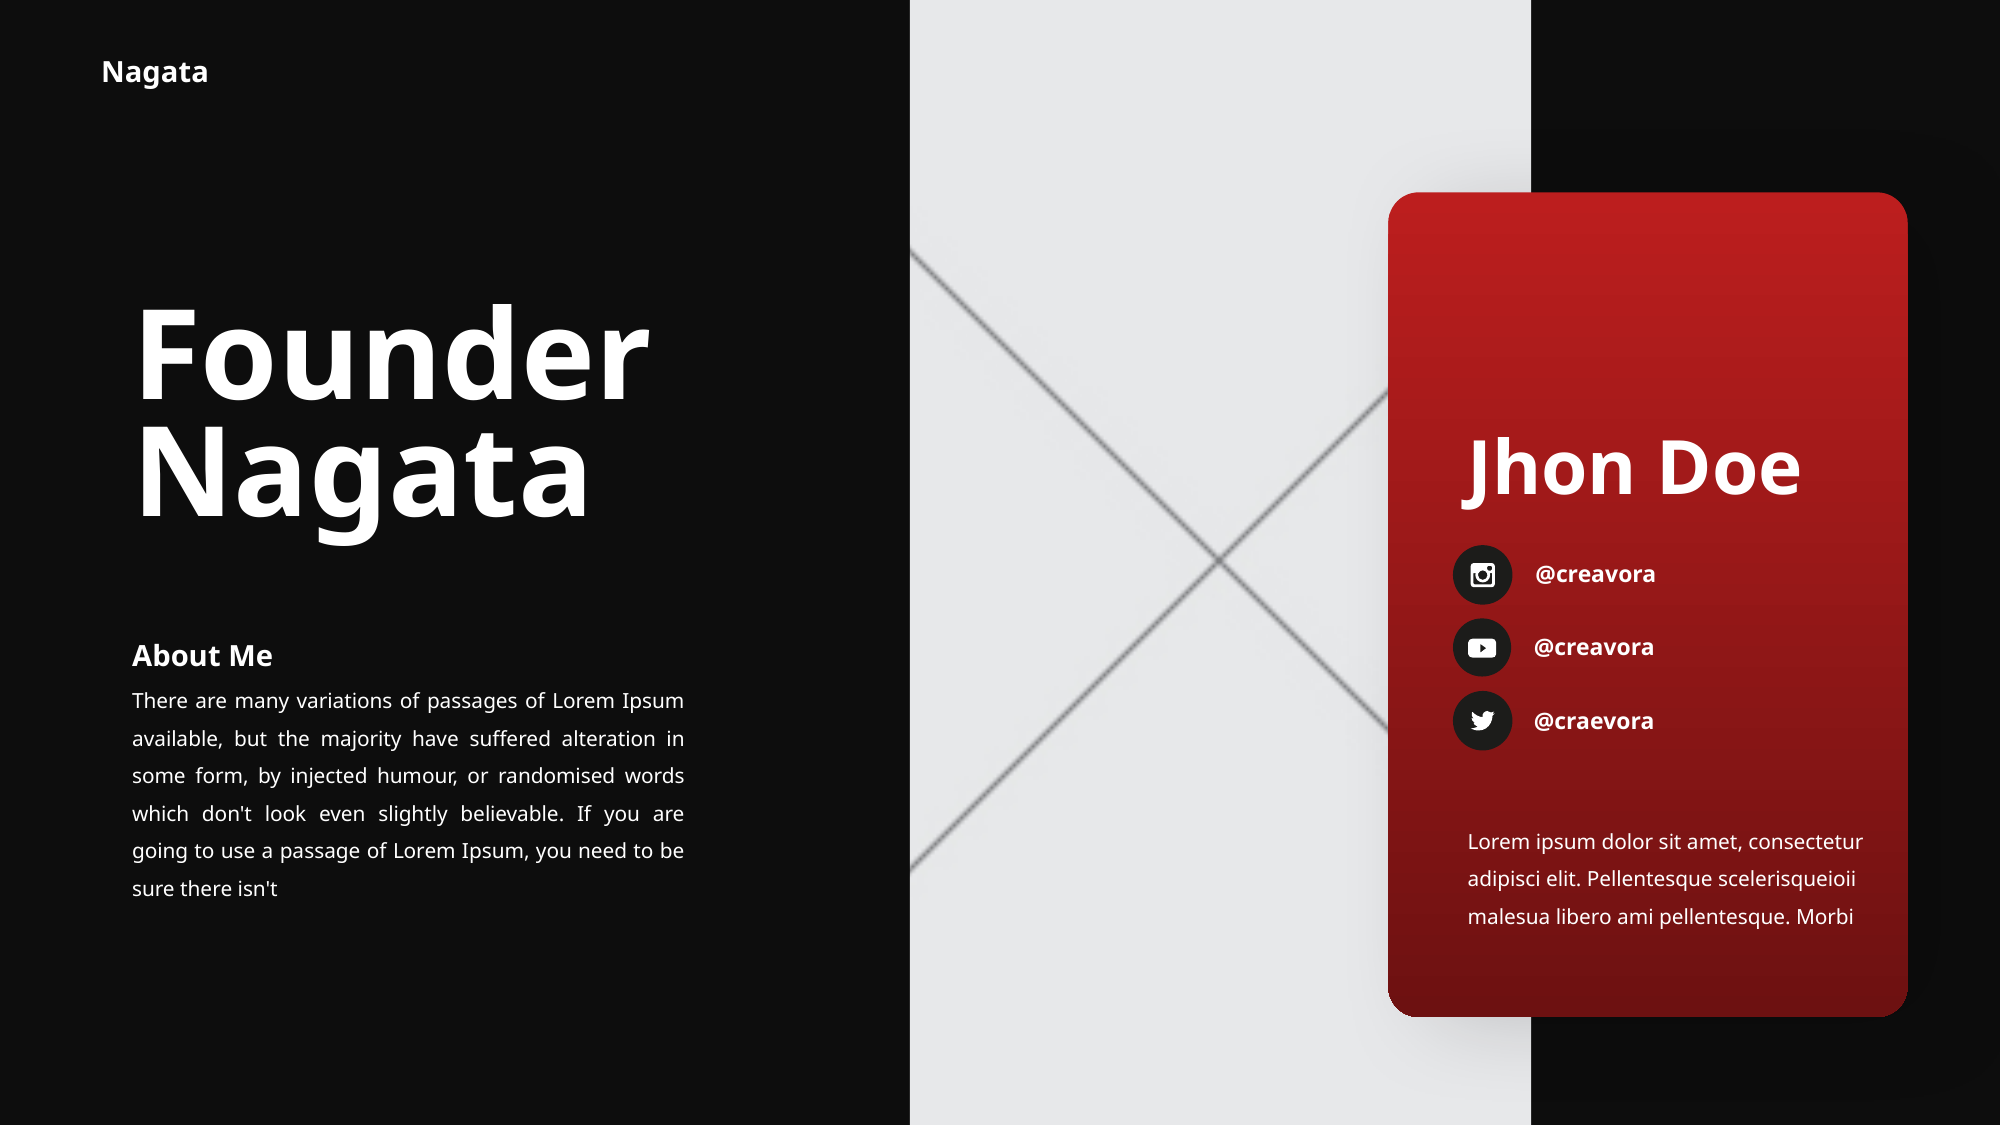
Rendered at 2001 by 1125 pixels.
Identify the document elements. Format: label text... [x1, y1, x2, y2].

text_box About Me [117, 629, 353, 680]
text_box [1452, 618, 1512, 677]
text_box There are many variations of passages of Lorem Ipsum available, but the majority have suffered alteration in some form, by injected humour, or randomised words which don't look even slightly believable. If you are going to use a passage of Lorem Ipsum, you need to be sure there isn't [117, 668, 700, 908]
text_box @creavora [1532, 552, 1756, 595]
text_box Jhon Doe [1532, 412, 1883, 518]
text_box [1452, 690, 1513, 751]
text_box Lorem ipsum dolor sit amet, consectetur adipisci elit. Pellentesque scelerisqueioii malesua libero ami pellentesque. Morbi [1532, 808, 1883, 936]
text_box @creavora [1532, 625, 1749, 668]
text_box @craevora [1532, 699, 1754, 742]
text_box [1452, 545, 1513, 605]
text_box Nagata [117, 384, 831, 550]
text_box [1532, 191, 1909, 1019]
picture [909, 0, 1532, 1125]
text_box Nagata [86, 46, 275, 96]
text_box Founder [117, 267, 831, 384]
